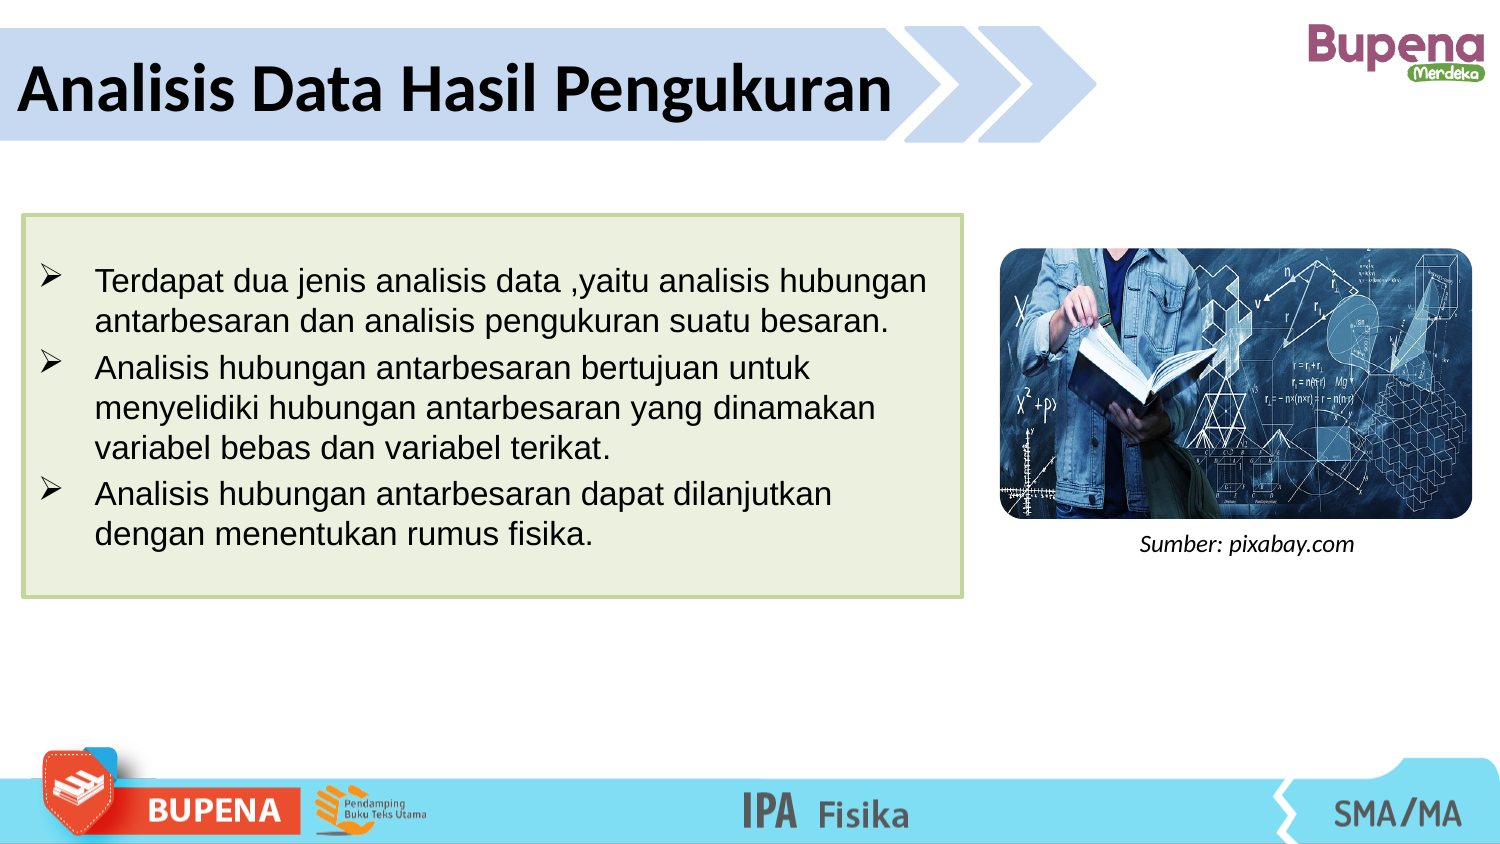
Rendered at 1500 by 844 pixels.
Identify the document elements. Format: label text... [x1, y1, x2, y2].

text_box Terdapat dua jenis analisis data ,yaitu analisis hubungan antarbesaran dan analisis pengukuran suatu besaran. Analisis hubungan antarbesaran bertujuan untuk menyelidiki hubungan antarbesaran yang dinamakan variabel bebas dan variabel terikat. Analisis hubungan antarbesaran dapat dilanjutkan dengan menentukan rumus fisika. [21, 213, 964, 599]
picture [0, 734, 1500, 844]
picture [1300, 21, 1494, 85]
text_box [999, 248, 1473, 571]
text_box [0, 27, 1288, 141]
